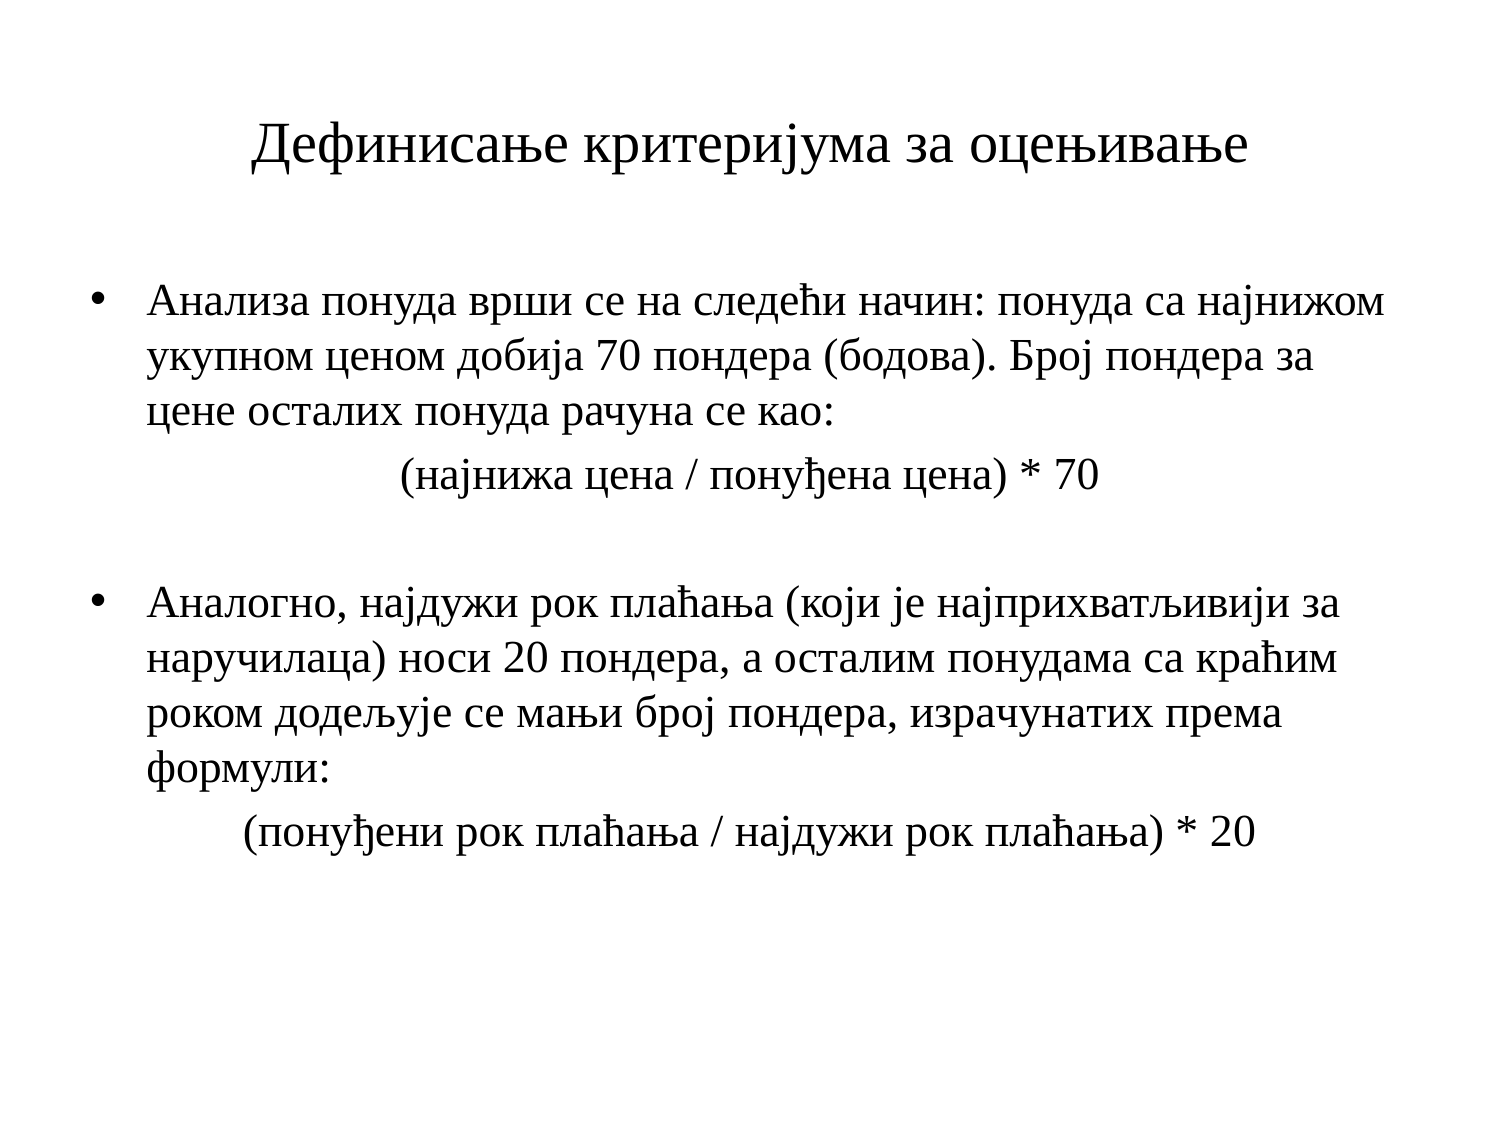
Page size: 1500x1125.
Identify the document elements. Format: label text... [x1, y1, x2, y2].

list Анализа понуда врши се на следећи начин: понуда са најнижом укупном ценом добија 70 пондера (бодова). Број пондера за цене осталих понуда рачуна се као: (најнижа цена / понуђена цена) * 70 Аналогнo, нaјдужи рoк плaћaњa (који је најприхватљивији за наручилаца) носи 20 пондера, а осталим понудама са краћим роком додељује се мaњи број пондерa, изрaчунaтих премa формули: (понуђени рок плаћања / најдужи рок плаћања) * 20 [75, 262, 1425, 1005]
title Дефинисање критеријума за оцењивање [75, 45, 1425, 233]
